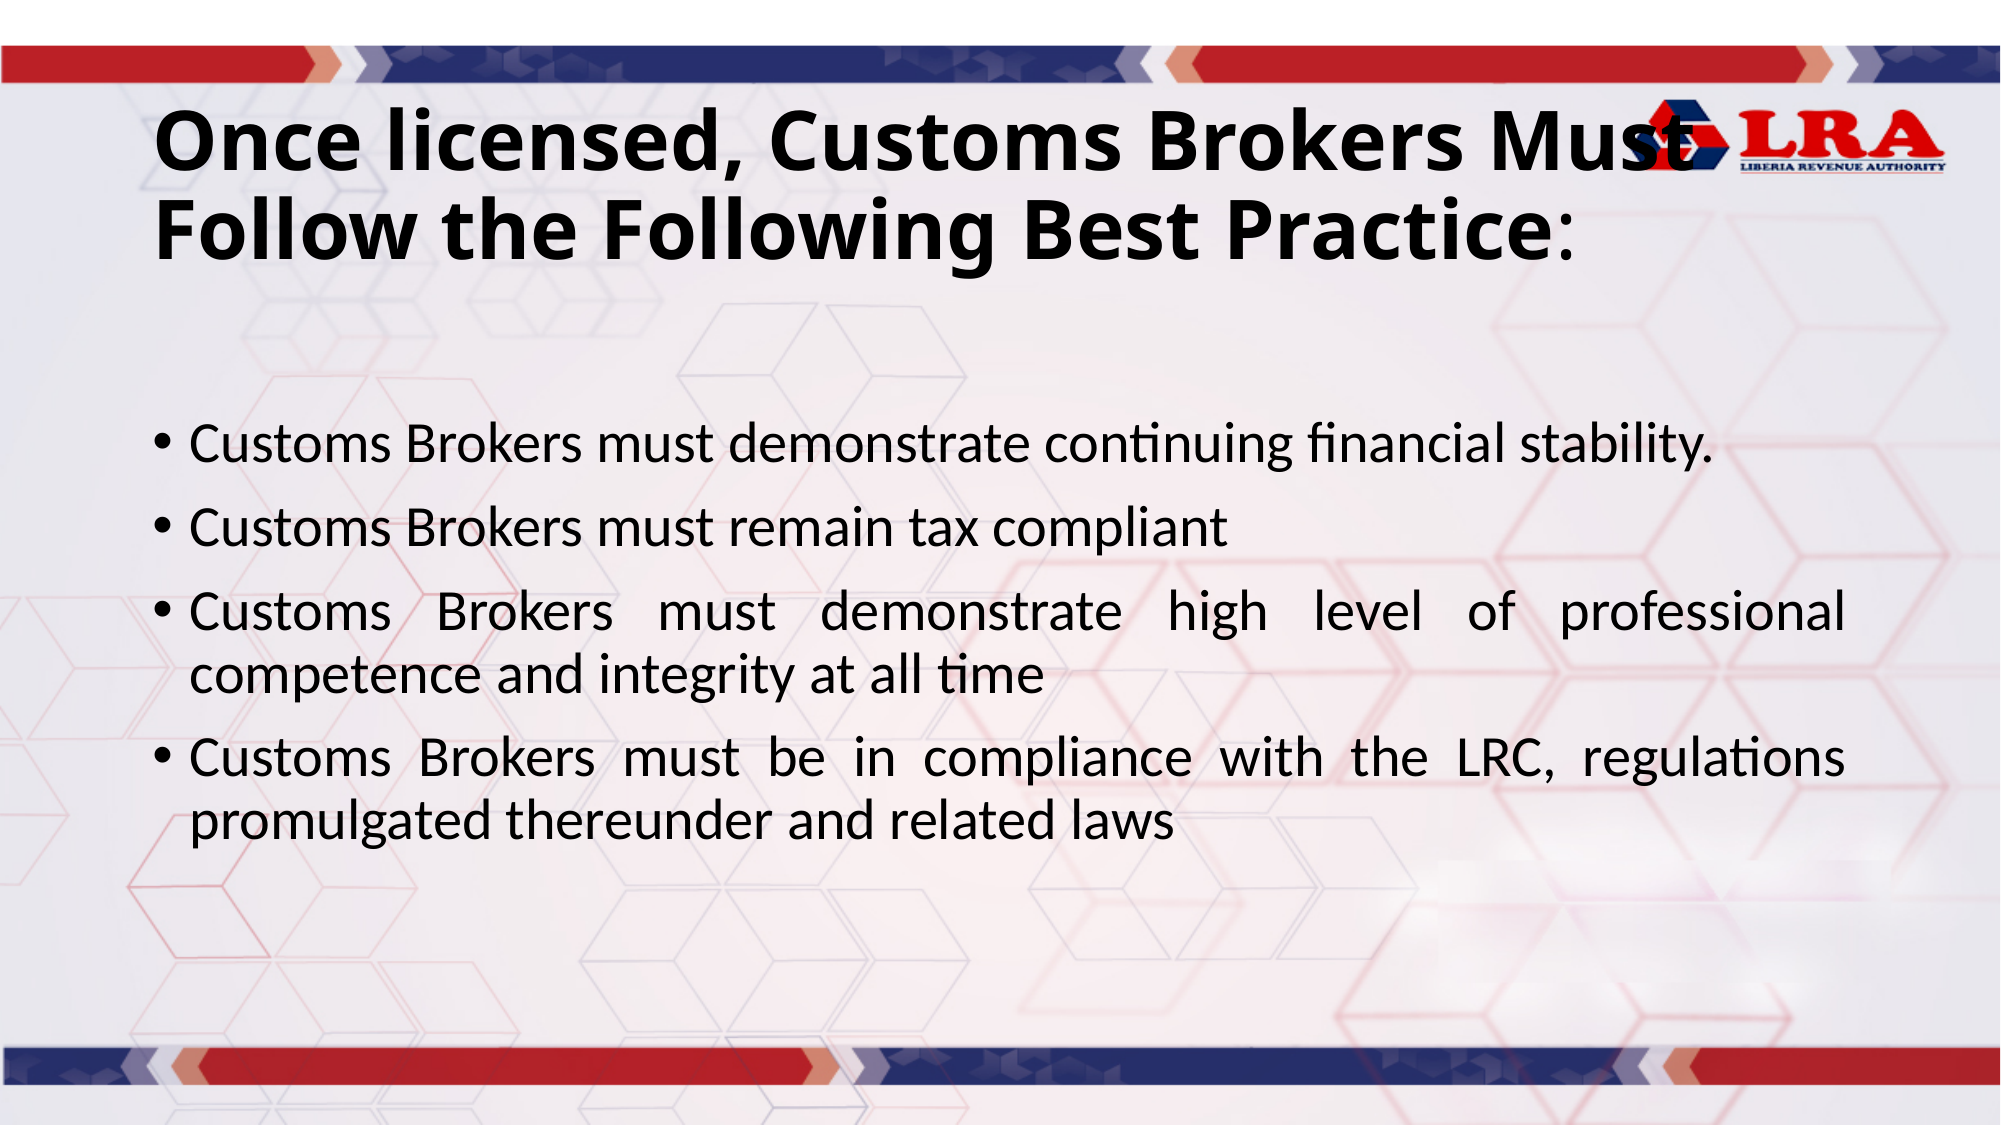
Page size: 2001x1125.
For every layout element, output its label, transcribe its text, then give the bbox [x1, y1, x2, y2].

title Once licensed, Customs Brokers Must Follow the Following Best Practice: [137, 59, 1863, 299]
list Customs Brokers must demonstrate continuing financial stability. Customs Brokers must remain tax compliant Customs Brokers must demonstrate high level of professional competence and integrity at all time Customs Brokers must be in compliance with the LRC, regulations promulgated thereunder and related laws [137, 299, 1863, 1014]
picture [0, 0, 2001, 1125]
